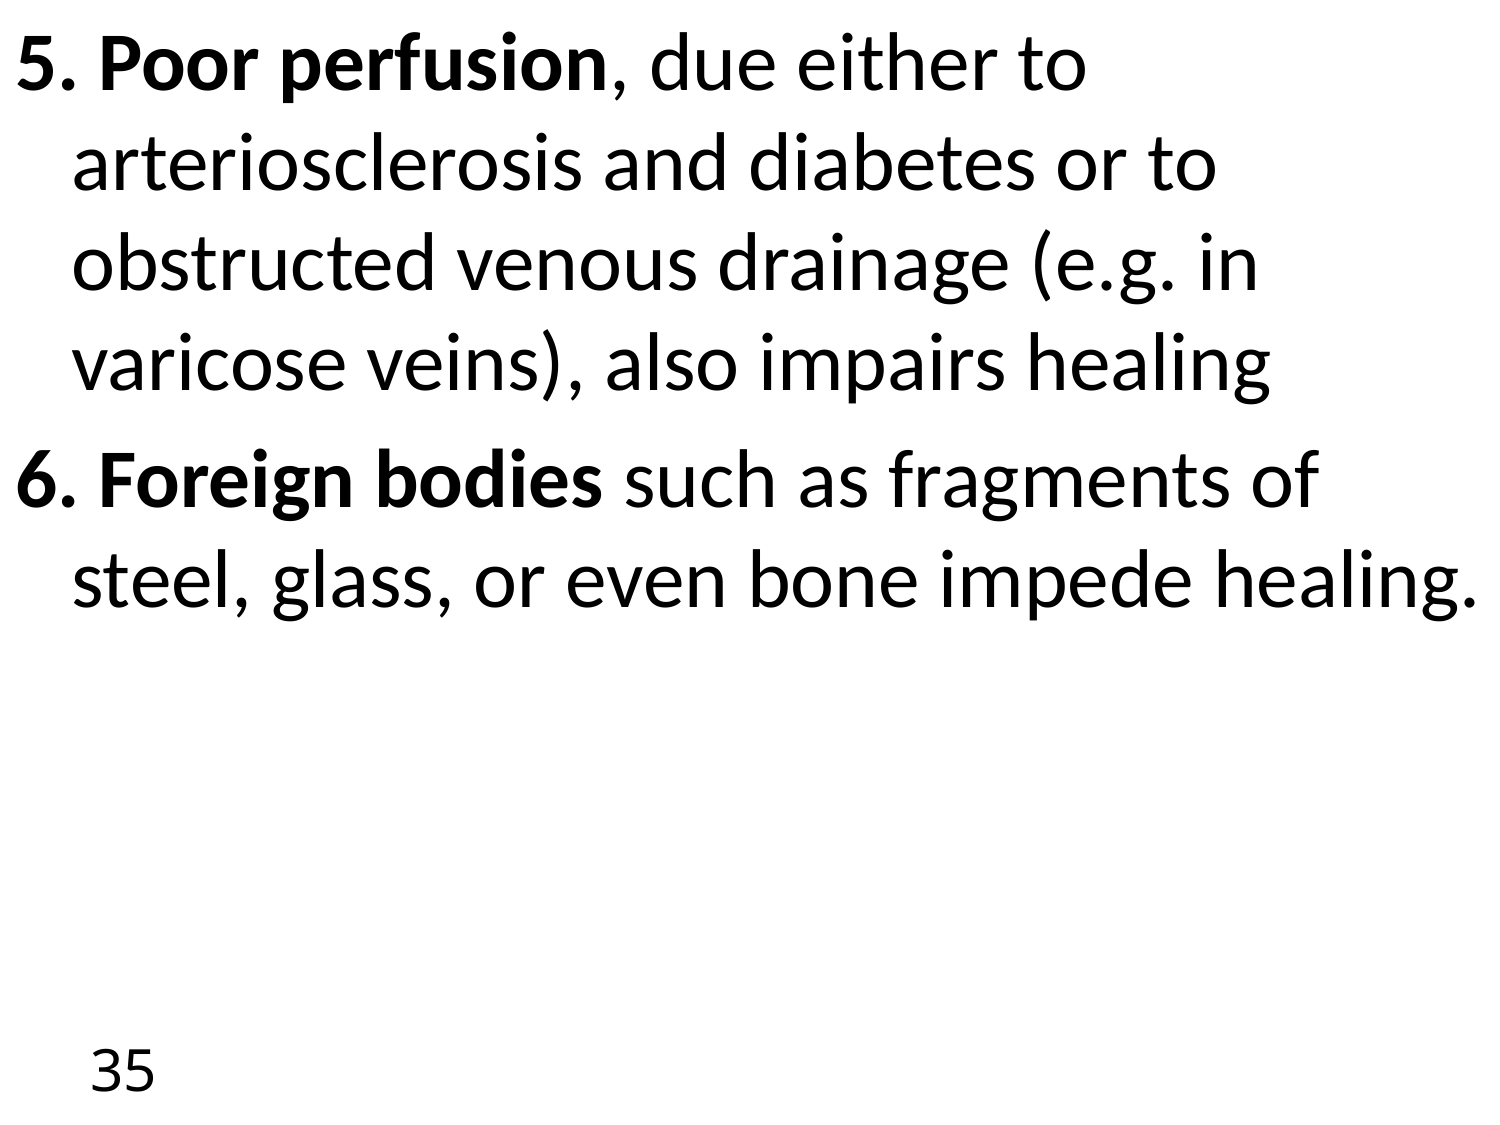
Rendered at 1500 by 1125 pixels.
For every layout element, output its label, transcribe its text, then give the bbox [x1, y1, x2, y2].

list 5. Poor perfusion, due either to arteriosclerosis and diabetes or to obstructed venous drainage (e.g. in varicose veins), also impairs healing 6. Foreign bodies such as fragments of steel, glass, or even bone impede healing. [0, 0, 1500, 1125]
slide_number 35 [75, 1042, 425, 1103]
